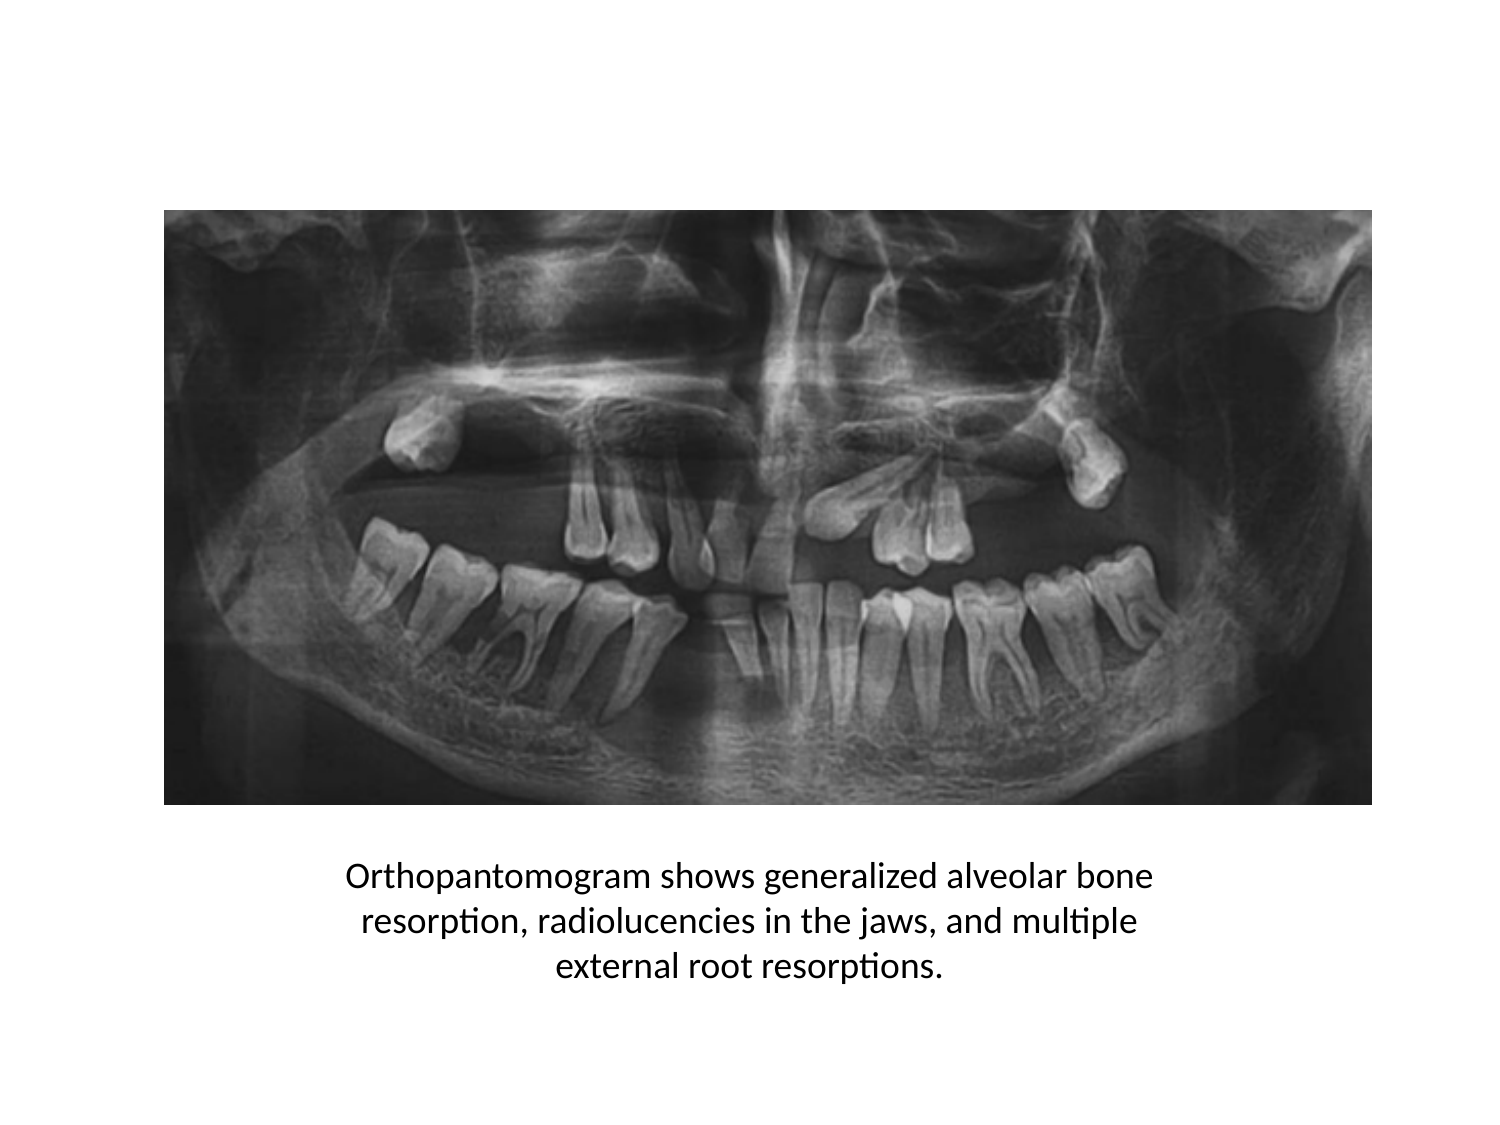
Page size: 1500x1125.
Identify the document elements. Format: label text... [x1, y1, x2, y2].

picture [163, 210, 1372, 805]
text_box Orthopantomogram shows generalized alveolar bone resorption, radiolucencies in the jaws, and multiple external root resorptions. [281, 843, 1219, 994]
